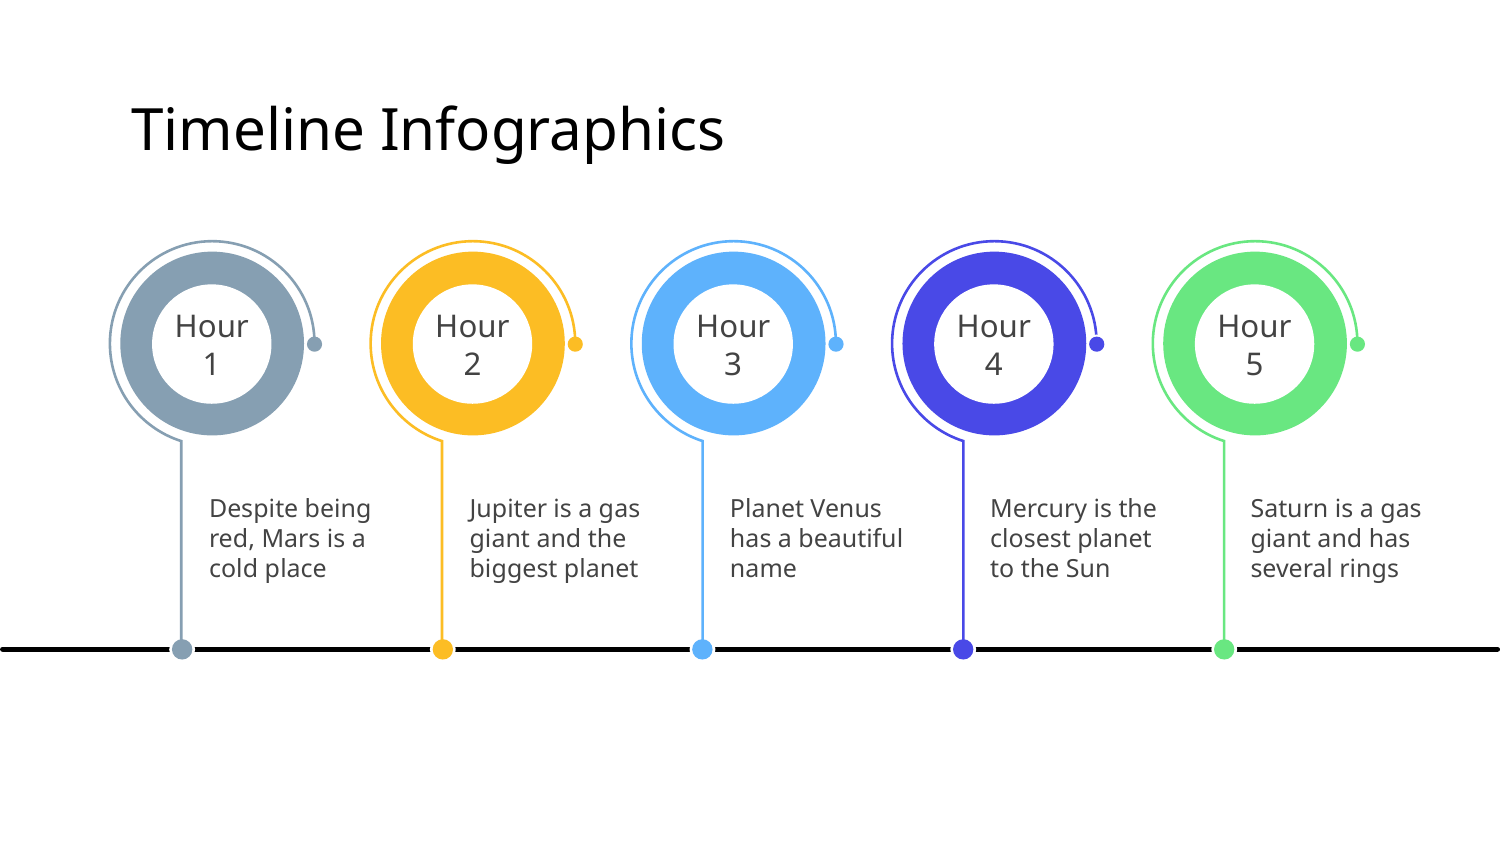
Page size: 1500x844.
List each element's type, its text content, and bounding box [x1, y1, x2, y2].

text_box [891, 240, 1151, 663]
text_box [631, 240, 890, 663]
title Timeline Infographics [116, 88, 1384, 167]
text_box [1152, 240, 1441, 663]
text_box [370, 240, 629, 663]
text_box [109, 240, 369, 663]
text_box [1445, 647, 1500, 652]
text_box [0, 647, 104, 652]
